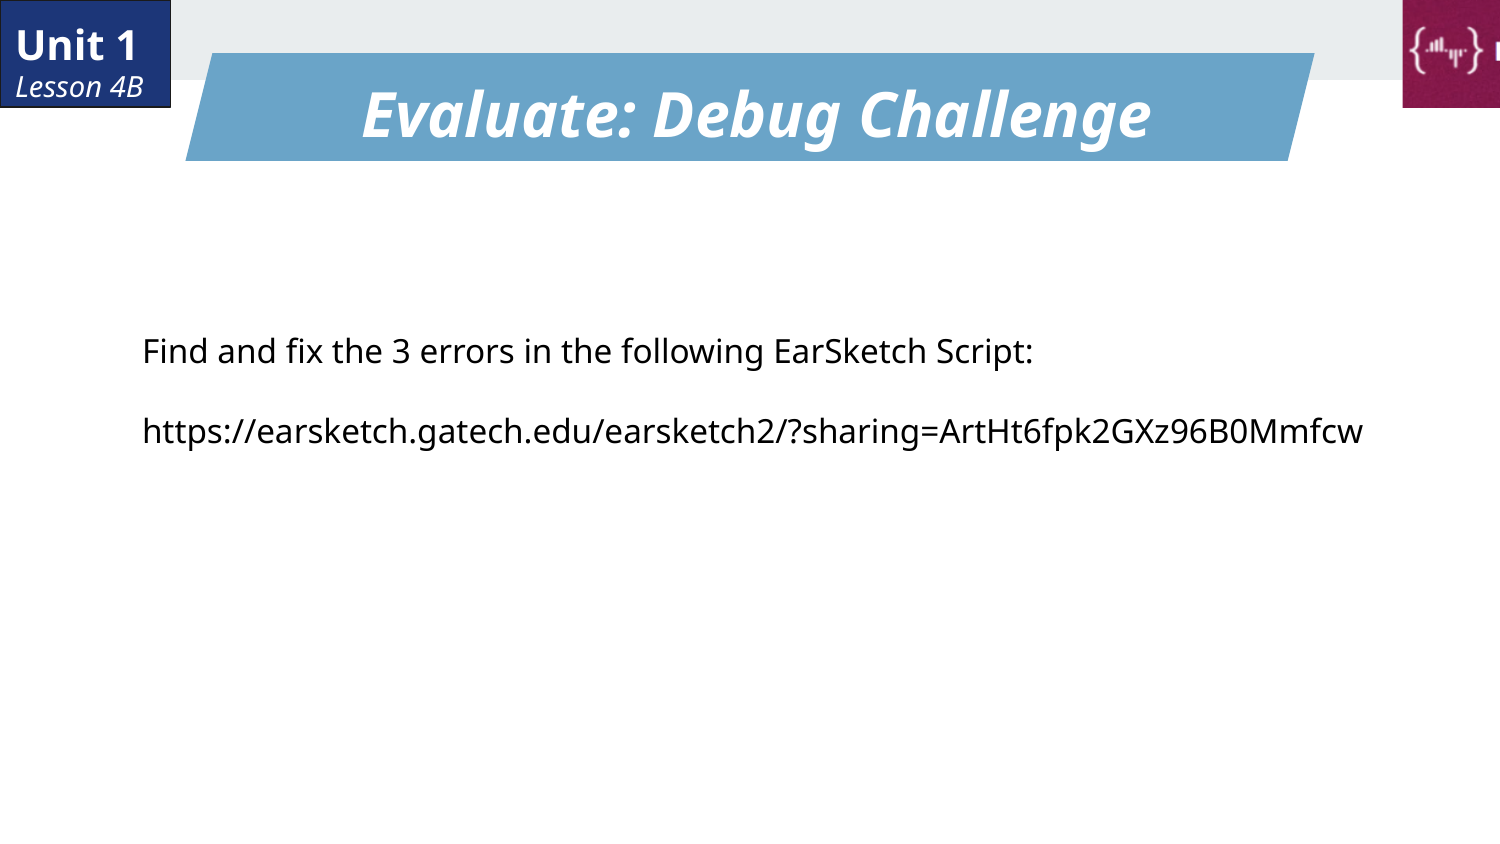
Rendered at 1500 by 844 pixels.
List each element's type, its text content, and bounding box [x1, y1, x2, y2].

text_box Unit 1 Lesson 4B [0, 0, 171, 108]
picture [1402, 0, 1500, 108]
text_box Find and fix the 3 errors in the following EarSketch Script: https://earsketch.gatech.edu/earsketch2/?sharing=ArtHt6fpk2GXz96B0Mmfcw [127, 323, 1406, 618]
text_box [185, 53, 1315, 161]
title Evaluate: Debug Challenge [236, 60, 1295, 155]
